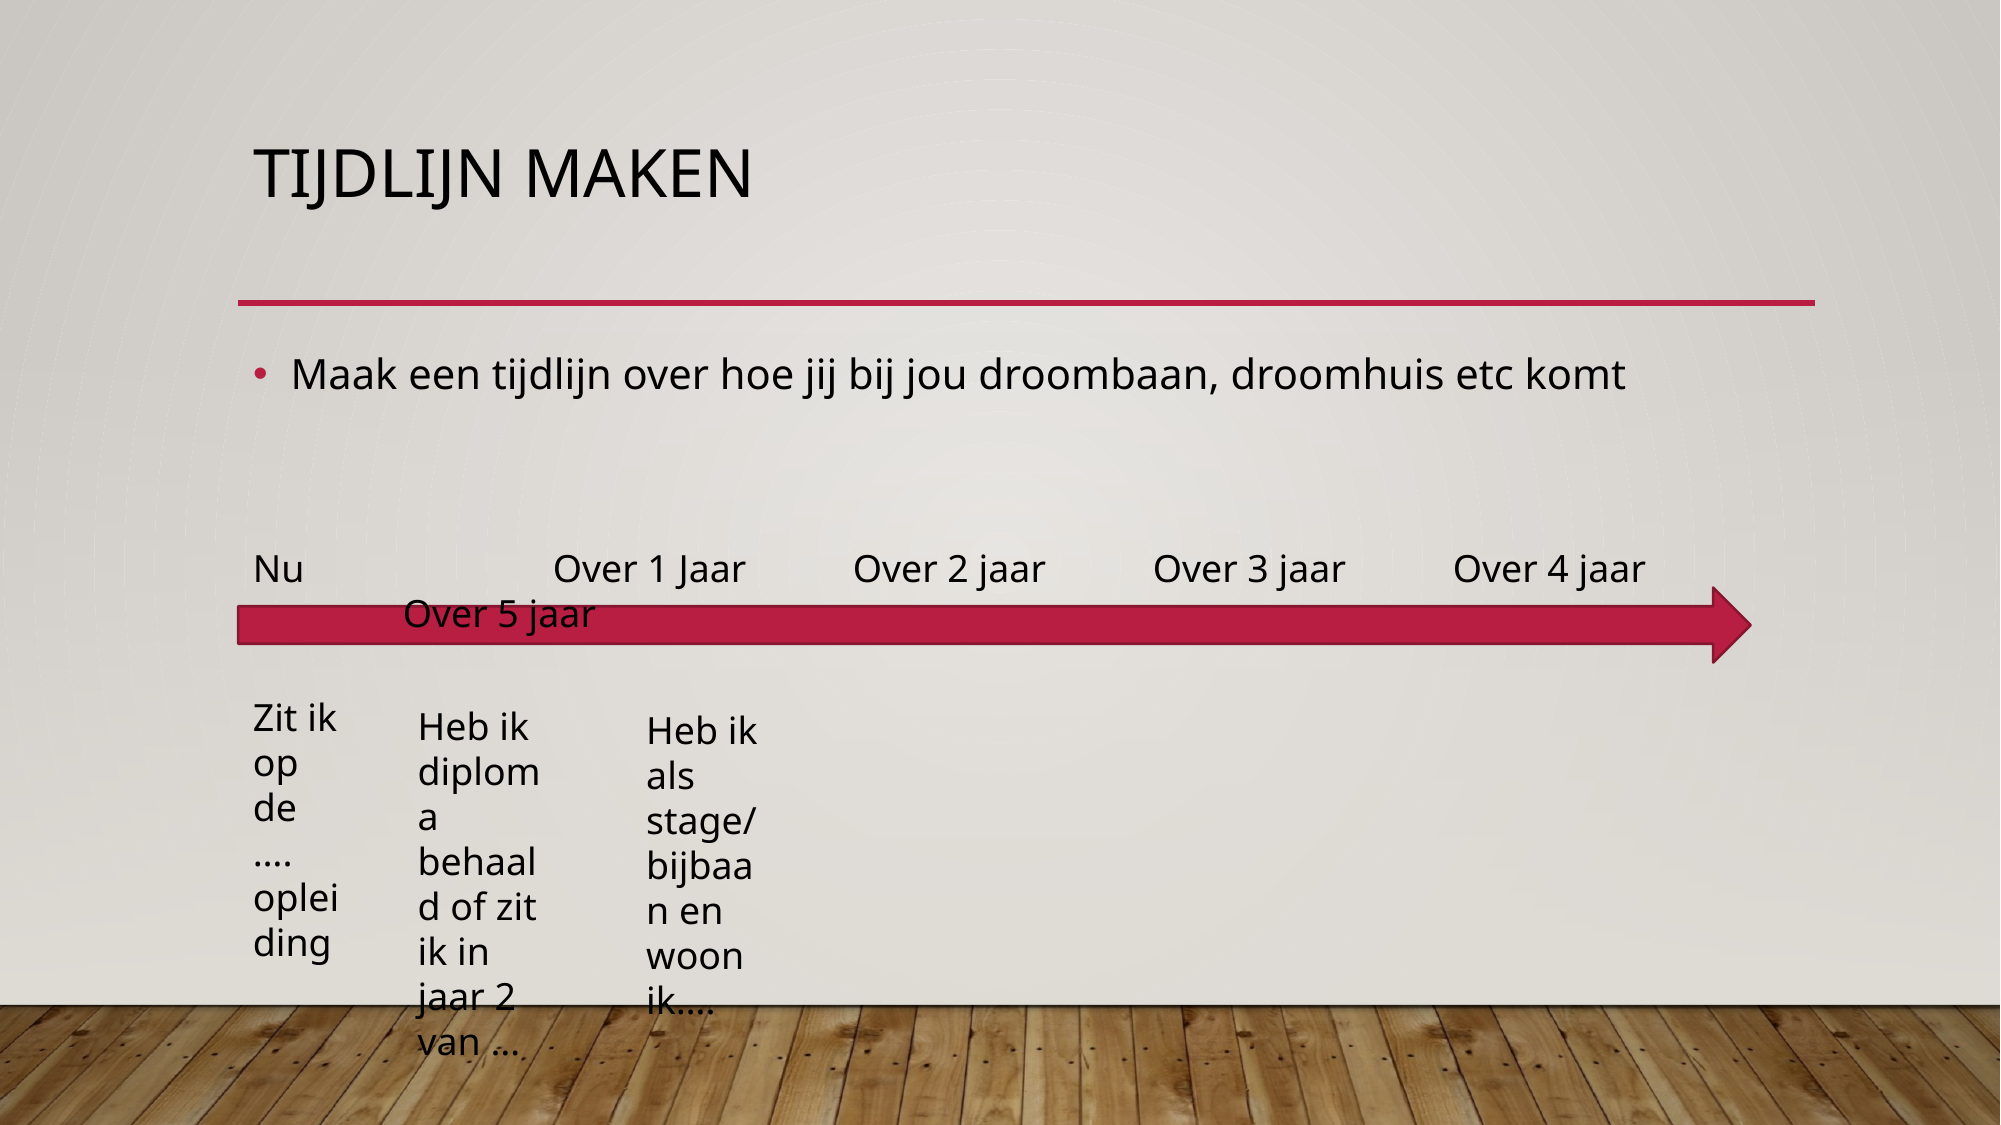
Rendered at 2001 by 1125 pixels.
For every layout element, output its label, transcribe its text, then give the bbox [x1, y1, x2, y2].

text_box Nu Over 1 Jaar Over 2 jaar Over 3 jaar Over 4 jaar Over 5 jaar [238, 537, 1672, 643]
text_box [236, 586, 1752, 664]
text_box Zit ik op de …. opleiding [238, 686, 356, 972]
title Tijdlijn maken [238, 131, 1814, 305]
picture [0, 1005, 2000, 1125]
text_box Heb ik als stage/bijbaan en woon ik…. [631, 699, 788, 1030]
list Maak een tijdlijn over hoe jij bij jou droombaan, droomhuis etc komt [238, 330, 1814, 897]
text_box Heb ik diploma behaald of zit ik in jaar 2 van … [402, 695, 560, 1071]
